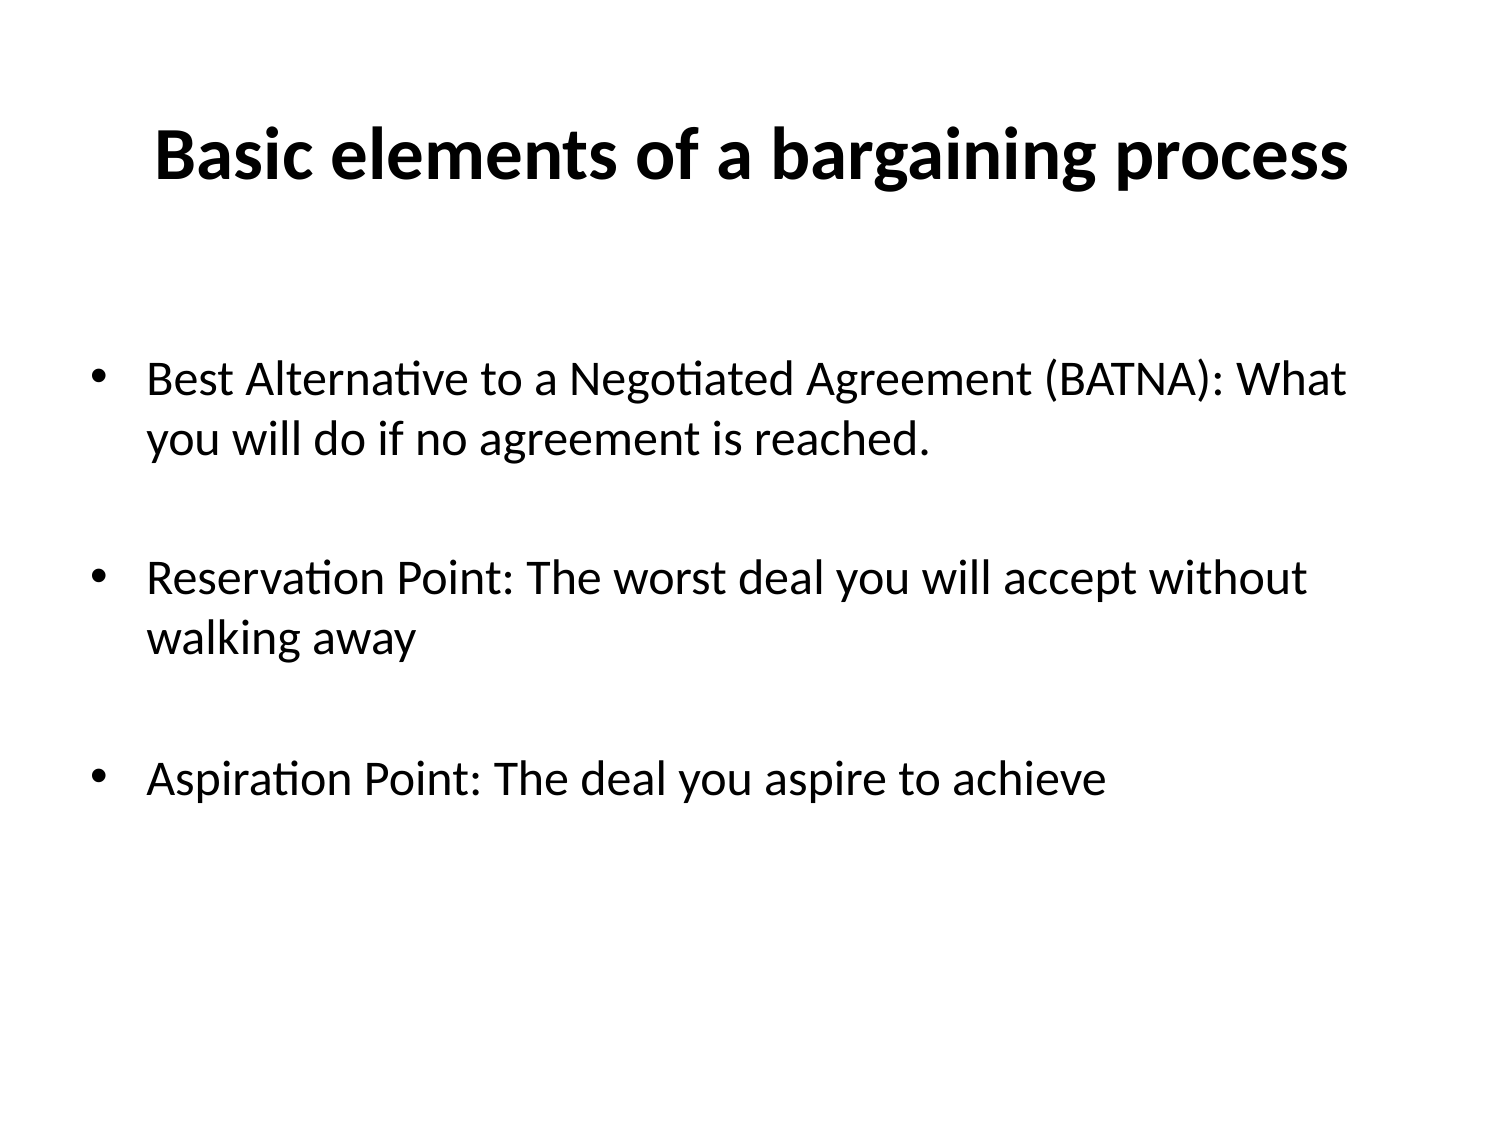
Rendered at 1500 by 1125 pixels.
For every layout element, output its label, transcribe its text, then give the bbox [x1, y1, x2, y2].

title Basic elements of a bargaining process [75, 55, 1431, 244]
list Best Alternative to a Negotiated Agreement (BATNA): What you will do if no agreement is reached. Reservation Point: The worst deal you will accept without walking away Aspiration Point: The deal you aspire to achieve [75, 337, 1375, 963]
